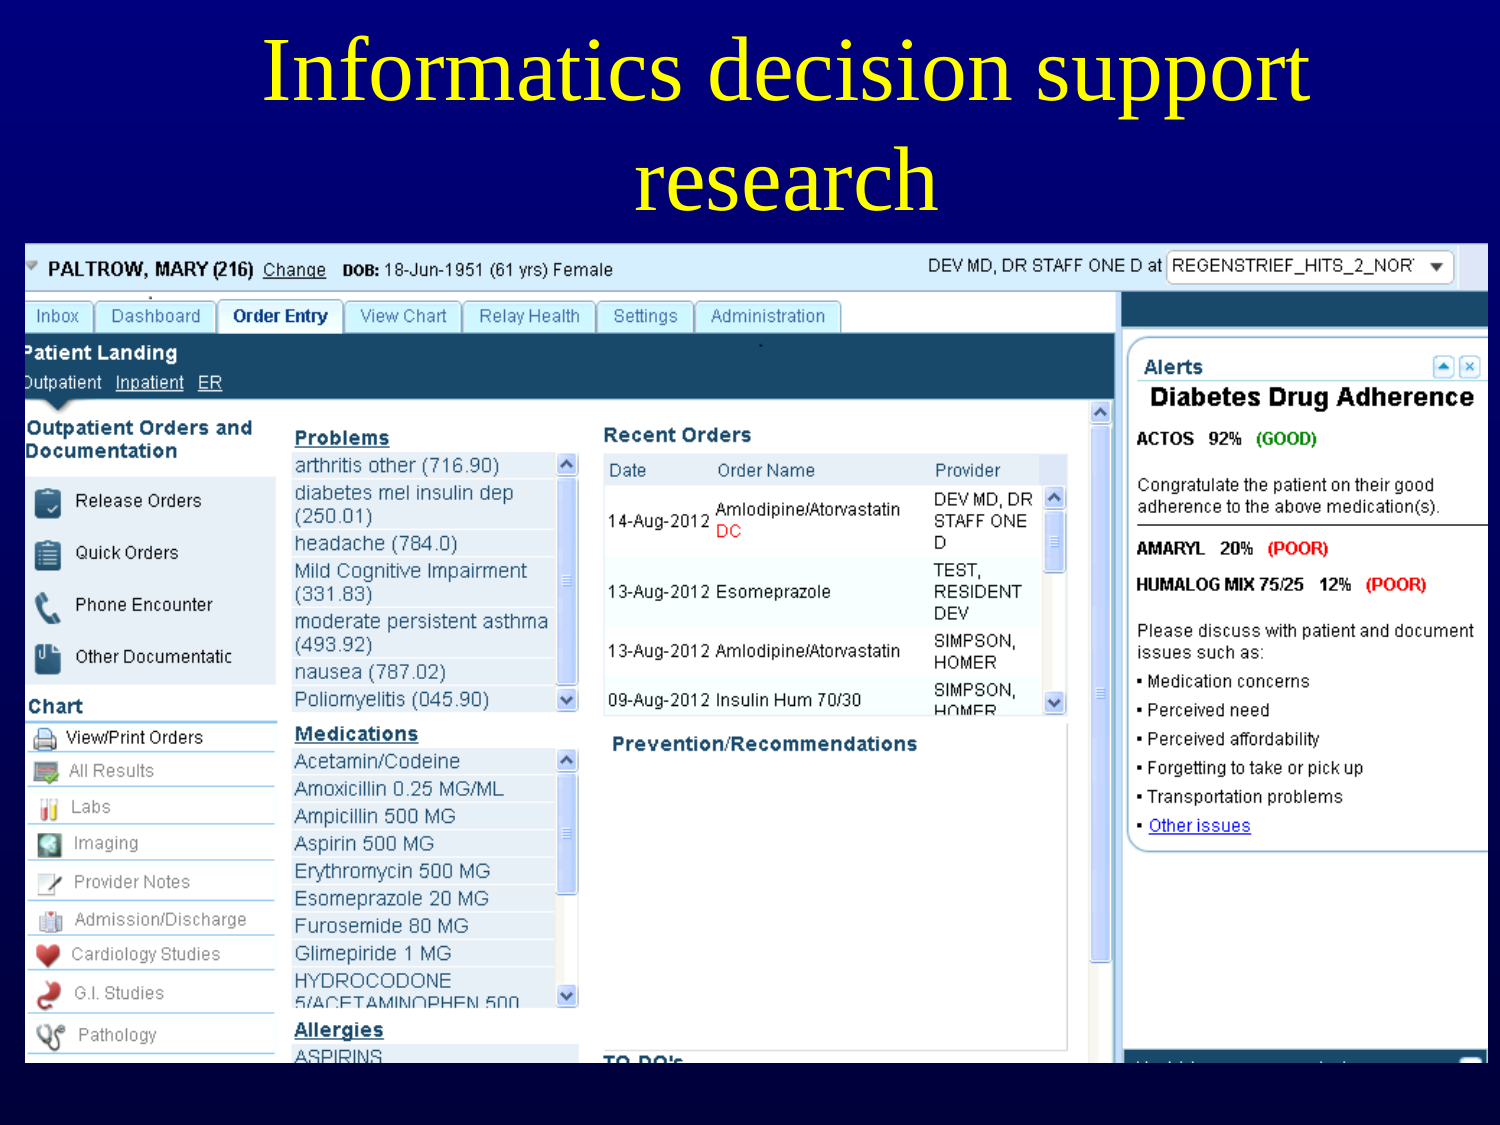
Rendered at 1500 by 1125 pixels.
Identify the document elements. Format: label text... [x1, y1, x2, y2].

picture [25, 243, 1488, 1063]
title Informatics decision support research [149, 24, 1426, 213]
